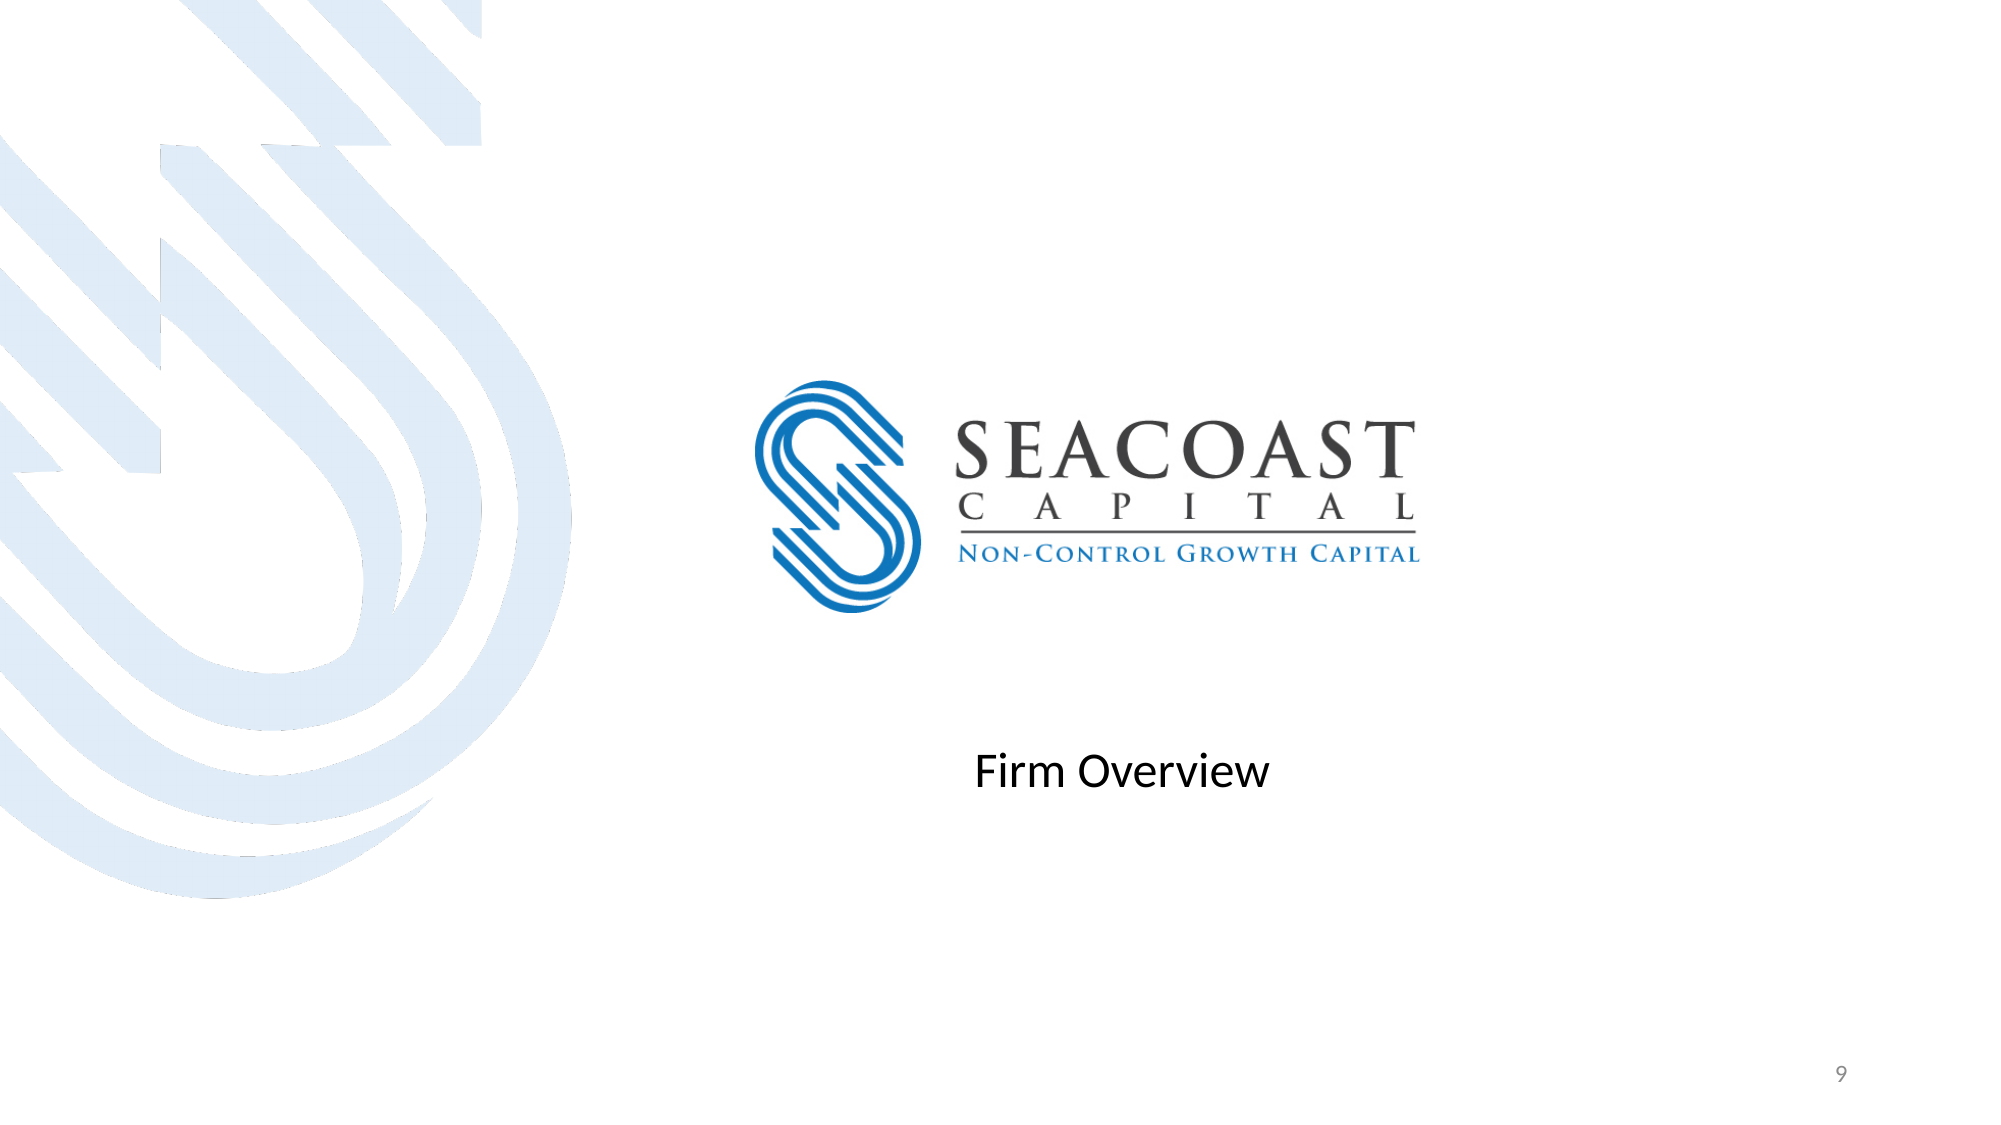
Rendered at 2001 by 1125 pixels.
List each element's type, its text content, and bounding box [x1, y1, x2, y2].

slide_number 9 [1412, 1042, 1863, 1103]
picture [752, 380, 1462, 613]
picture [0, 0, 596, 907]
text_box Firm Overview [959, 730, 1286, 806]
